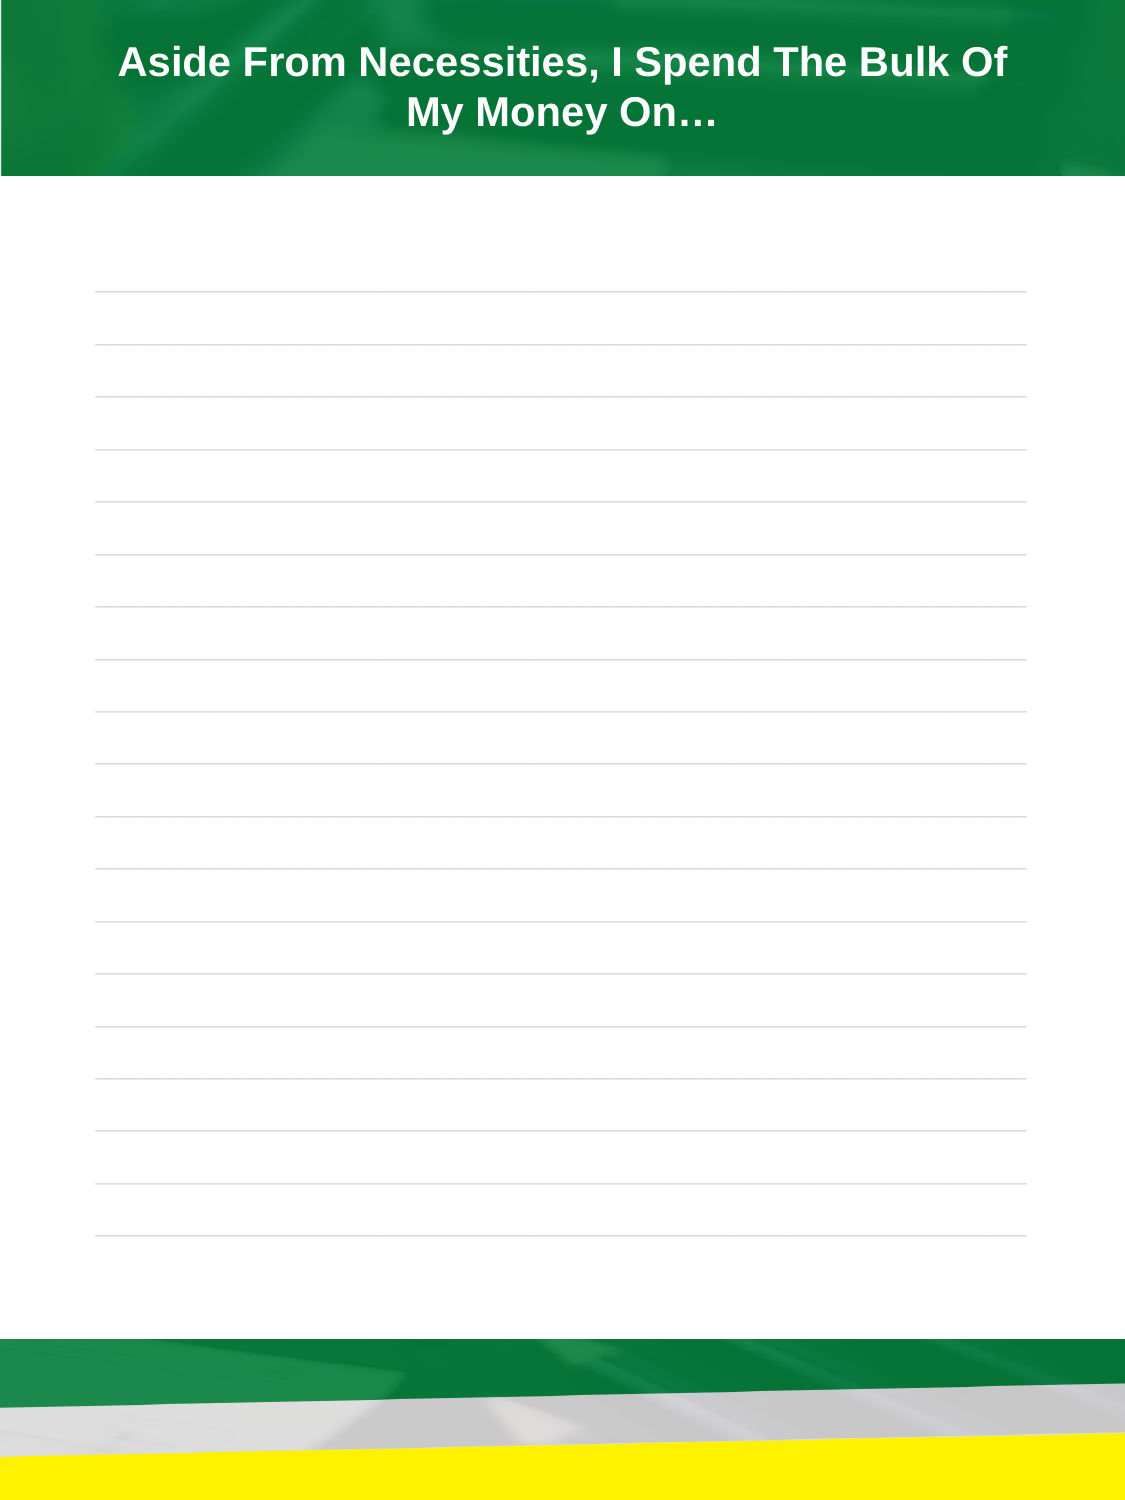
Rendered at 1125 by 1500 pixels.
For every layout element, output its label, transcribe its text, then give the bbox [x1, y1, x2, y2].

picture [0, 0, 1125, 176]
text_box _________________________________________________________________________ _________________________________________________________________________ _________________________________________________________________________ _________________________________________________________________________ _________________________________________________________________________ _________________________________________________________________________ _________________________________________________________________________ _________________________________________________________________________ _________________________________________________________________________ _________________________________________________________________________ _________________________________________________________________________ _________________________________________________________________________ _________________________________________________________________________ _________________________________________________________________________ _________________________________________________________________________ _________________________________________________________________________ _________________________________________________________________________ _________________________________________________________________________ _________________________________________________________________________ [80, 258, 1045, 1245]
picture [0, 1339, 1125, 1500]
